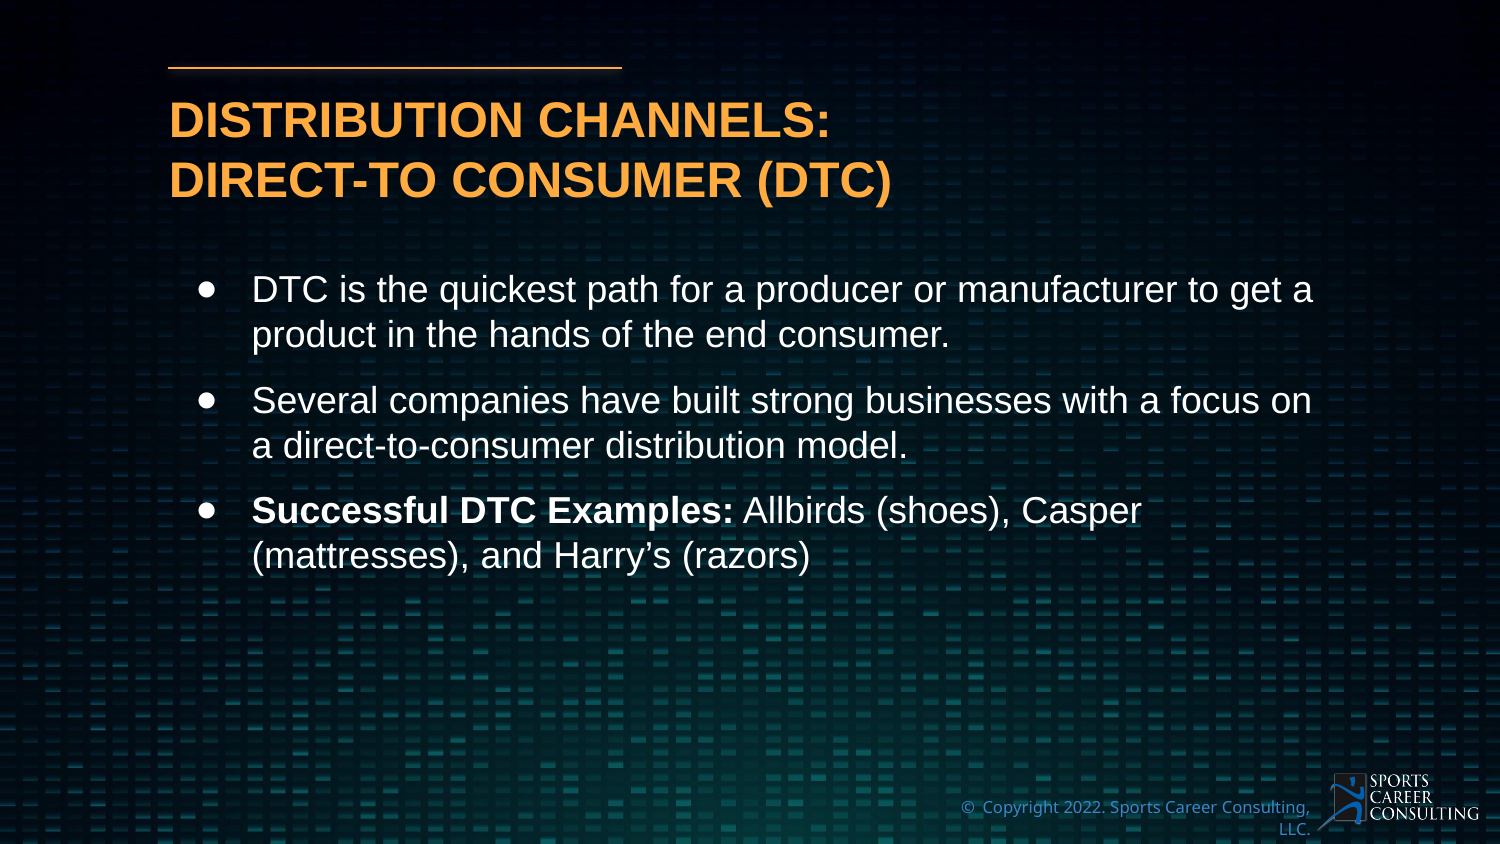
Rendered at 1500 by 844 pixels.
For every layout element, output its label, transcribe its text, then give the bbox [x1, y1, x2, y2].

title DISTRIBUTION CHANNELS: DIRECT-TO CONSUMER (DTC) [153, 72, 1462, 228]
list DTC is the quickest path for a producer or manufacturer to get a product in the hands of the end consumer. Several companies have built strong businesses with a focus on a direct-to-consumer distribution model. Successful DTC Examples: Allbirds (shoes), Casper (mattresses), and Harry’s (razors) [161, 249, 1339, 683]
picture [0, 0, 1500, 844]
text_box © Copyright 2022. Sports Career Consulting, LLC. [914, 769, 1326, 844]
